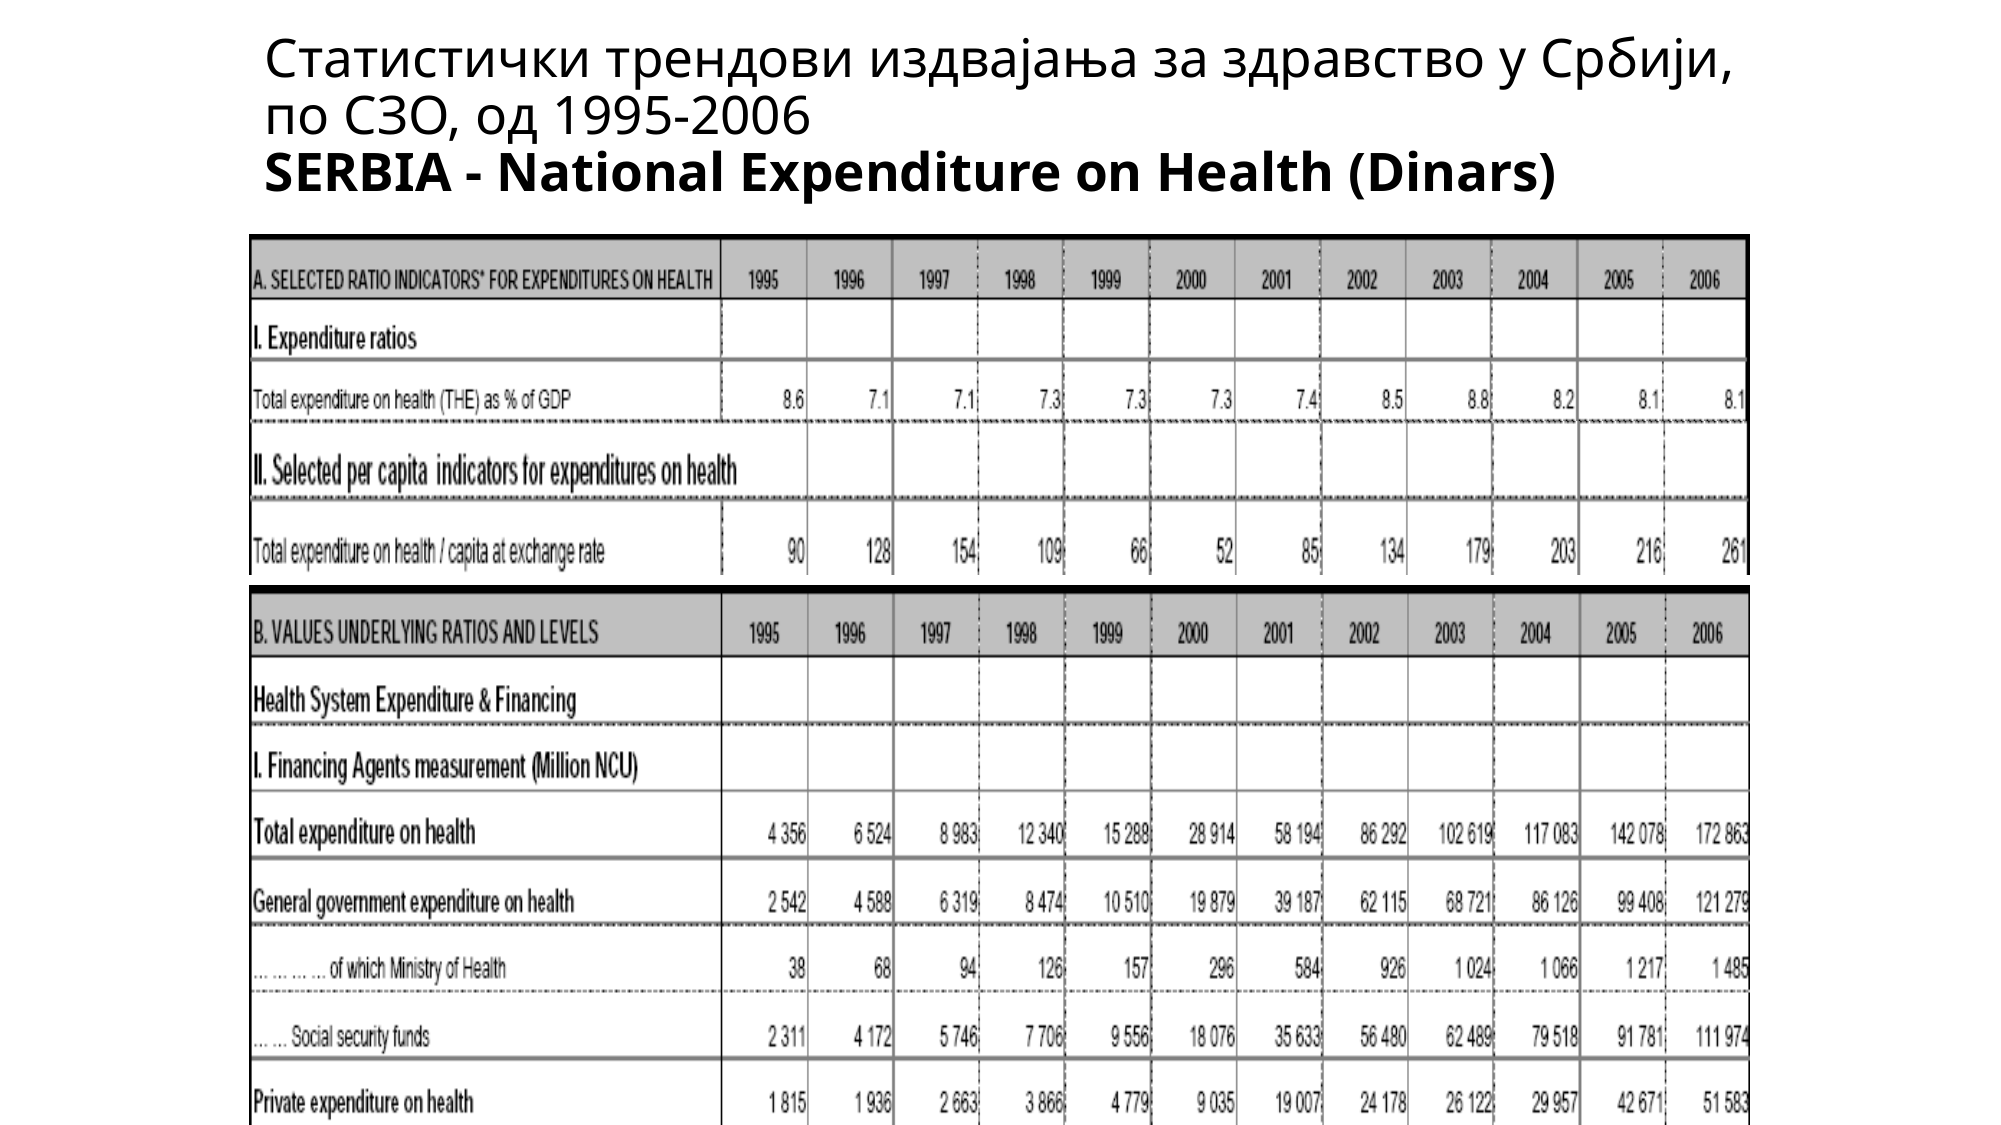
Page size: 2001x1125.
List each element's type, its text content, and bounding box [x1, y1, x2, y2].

title Статистички трендови издвајања за здравство у Србији, по СЗО, од 1995-2006 SERBIA - National Expenditure on Health (Dinars) [249, 23, 1750, 234]
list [249, 234, 1750, 421]
picture [249, 421, 1750, 575]
picture [249, 585, 1750, 1125]
